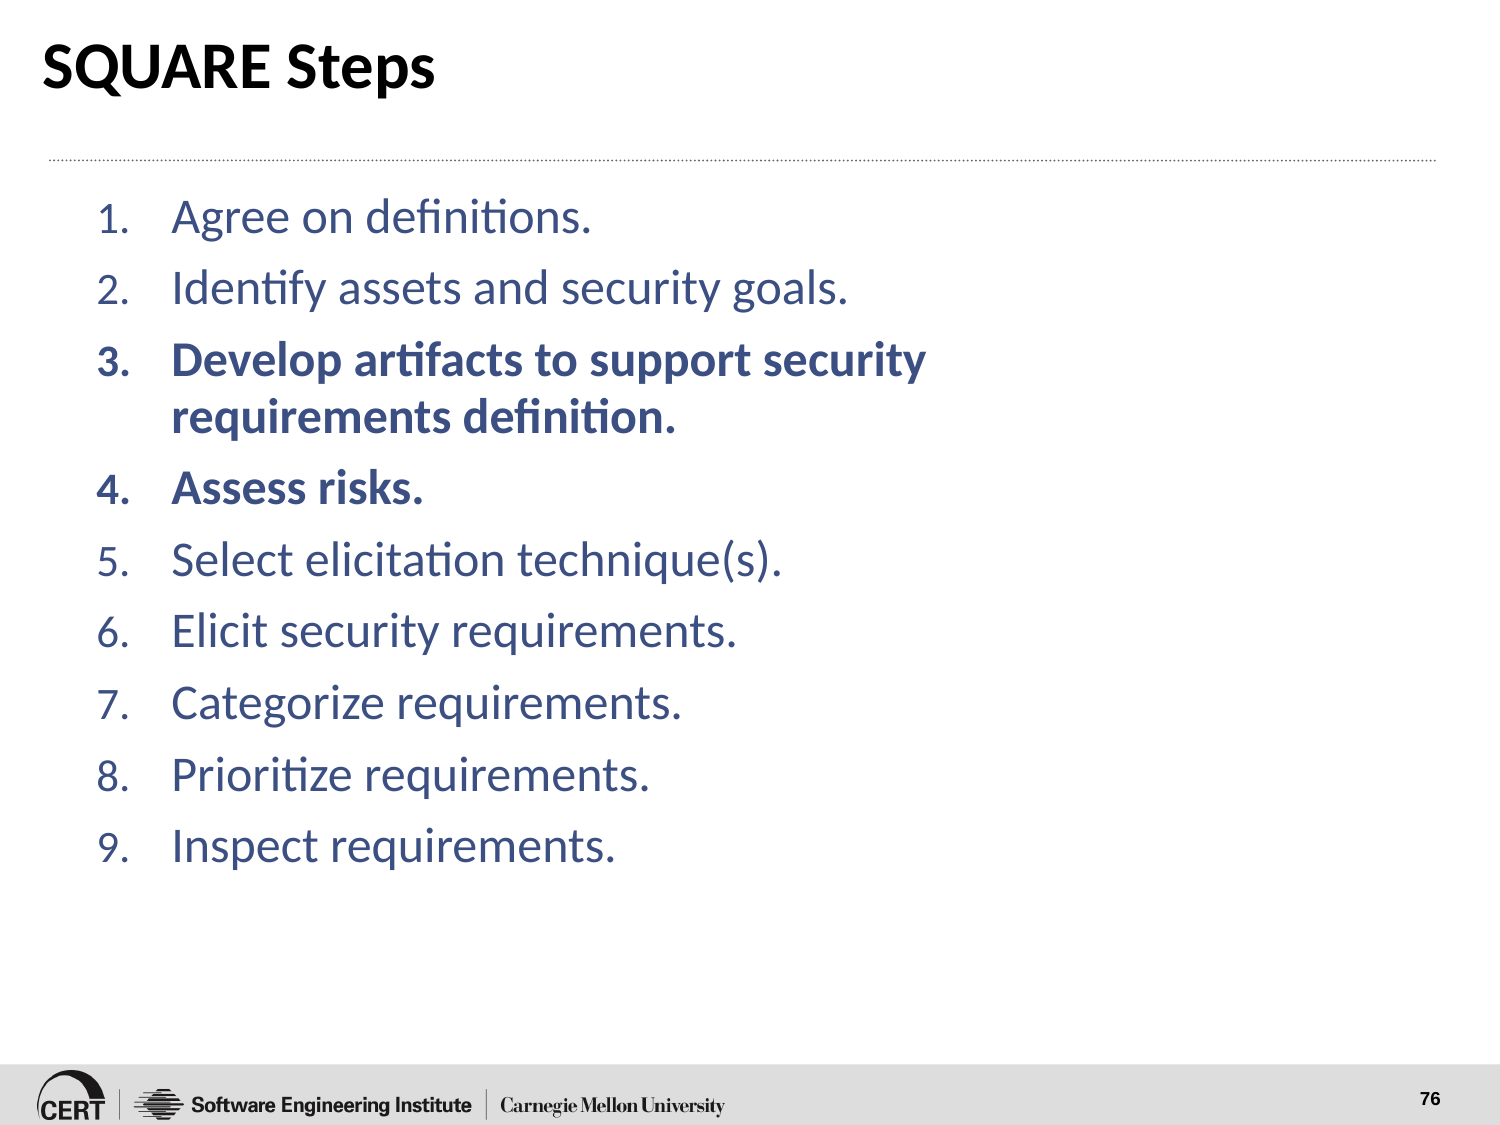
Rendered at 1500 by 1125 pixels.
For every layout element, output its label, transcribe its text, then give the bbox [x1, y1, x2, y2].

picture [37, 1069, 725, 1122]
list Agree on definitions. Identify assets and security goals. Develop artifacts to support security requirements definition. Assess risks. Select elicitation technique(s). Elicit security requirements. Categorize requirements. Prioritize requirements. Inspect requirements. [49, 187, 1438, 1001]
title SQUARE Steps [42, 37, 1434, 155]
